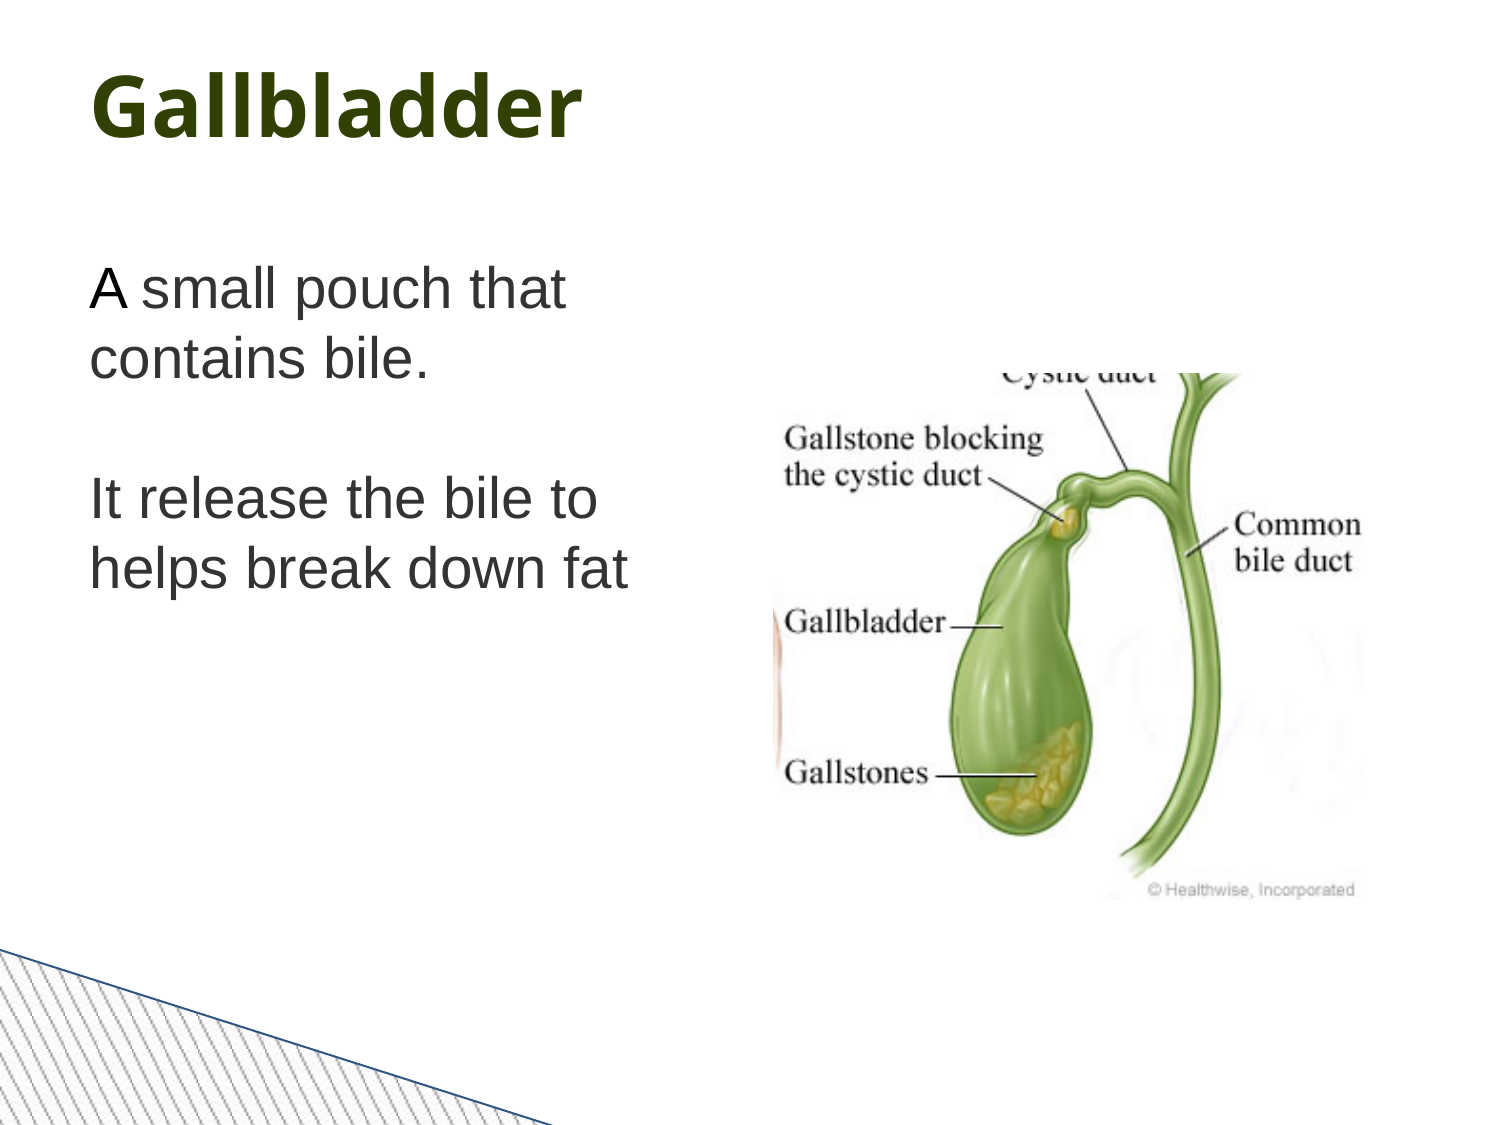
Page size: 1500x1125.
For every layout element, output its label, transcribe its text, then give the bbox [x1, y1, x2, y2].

text_box A small pouch that contains bile. It release the bile to helps break down fat [75, 243, 738, 986]
text_box Gallbladder [75, 45, 1425, 233]
text_box [762, 243, 1425, 986]
picture [773, 373, 1365, 900]
picture [0, 952, 543, 1125]
